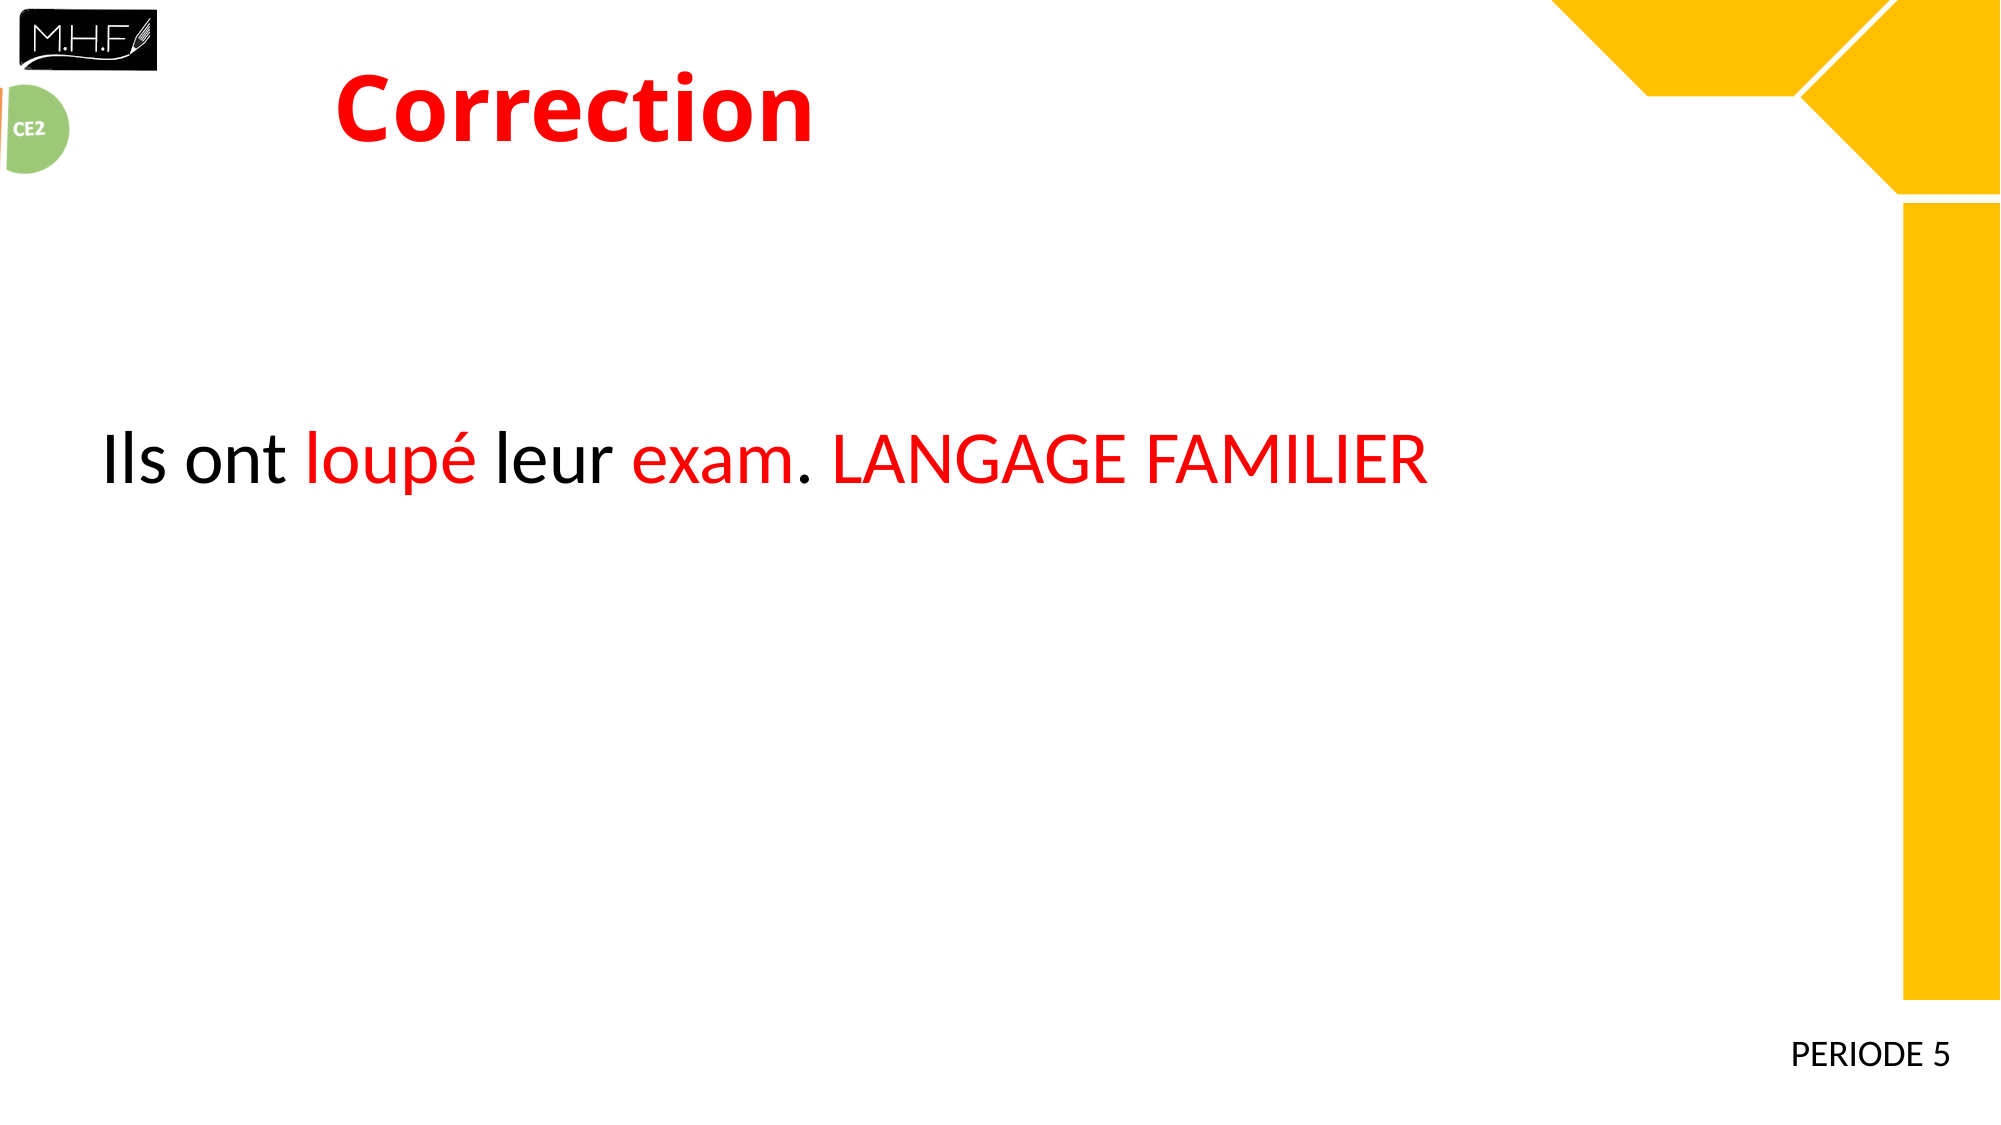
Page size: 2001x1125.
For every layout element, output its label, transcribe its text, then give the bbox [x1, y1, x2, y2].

text_box [1902, 202, 2000, 1001]
text_box [1549, 0, 1892, 98]
text_box PERIODE 5 [1362, 1021, 1967, 1125]
title Correction [318, 3, 1865, 221]
text_box [1799, 0, 2000, 196]
list Ils ont loupé leur exam. LANGAGE FAMILIER [86, 300, 1748, 1015]
picture [0, 7, 157, 212]
